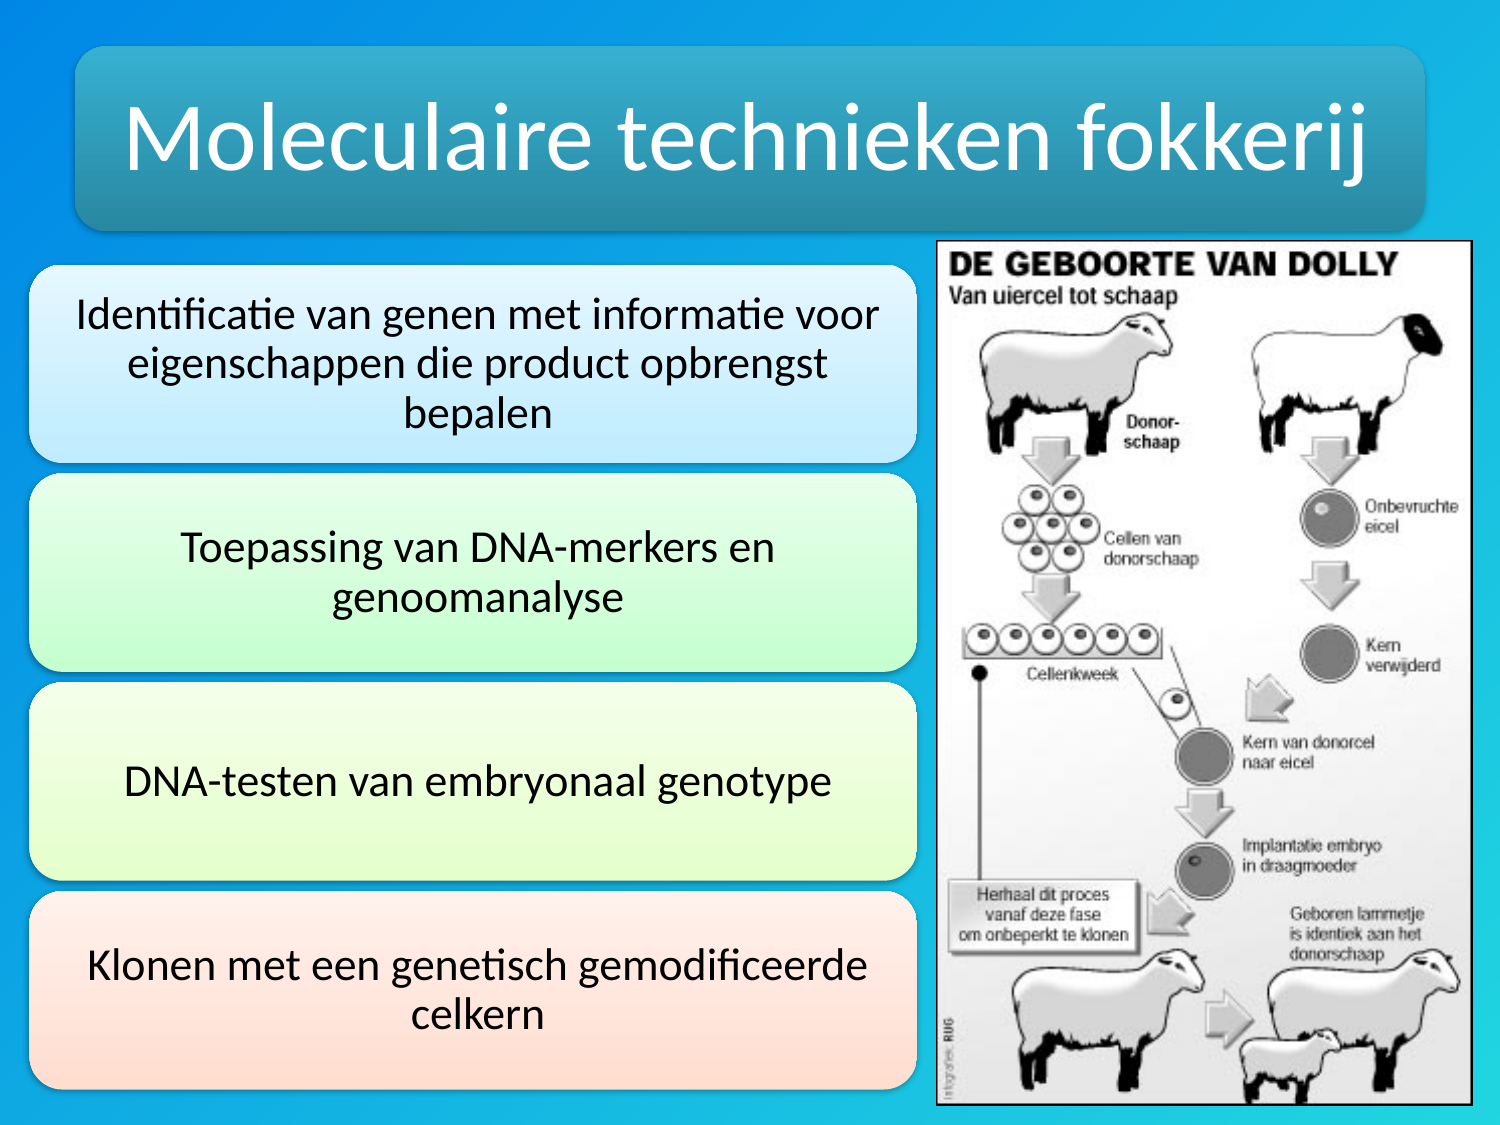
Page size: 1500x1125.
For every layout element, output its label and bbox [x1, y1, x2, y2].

picture [934, 236, 1473, 1107]
text_box [74, 44, 1426, 233]
list [29, 255, 918, 1099]
